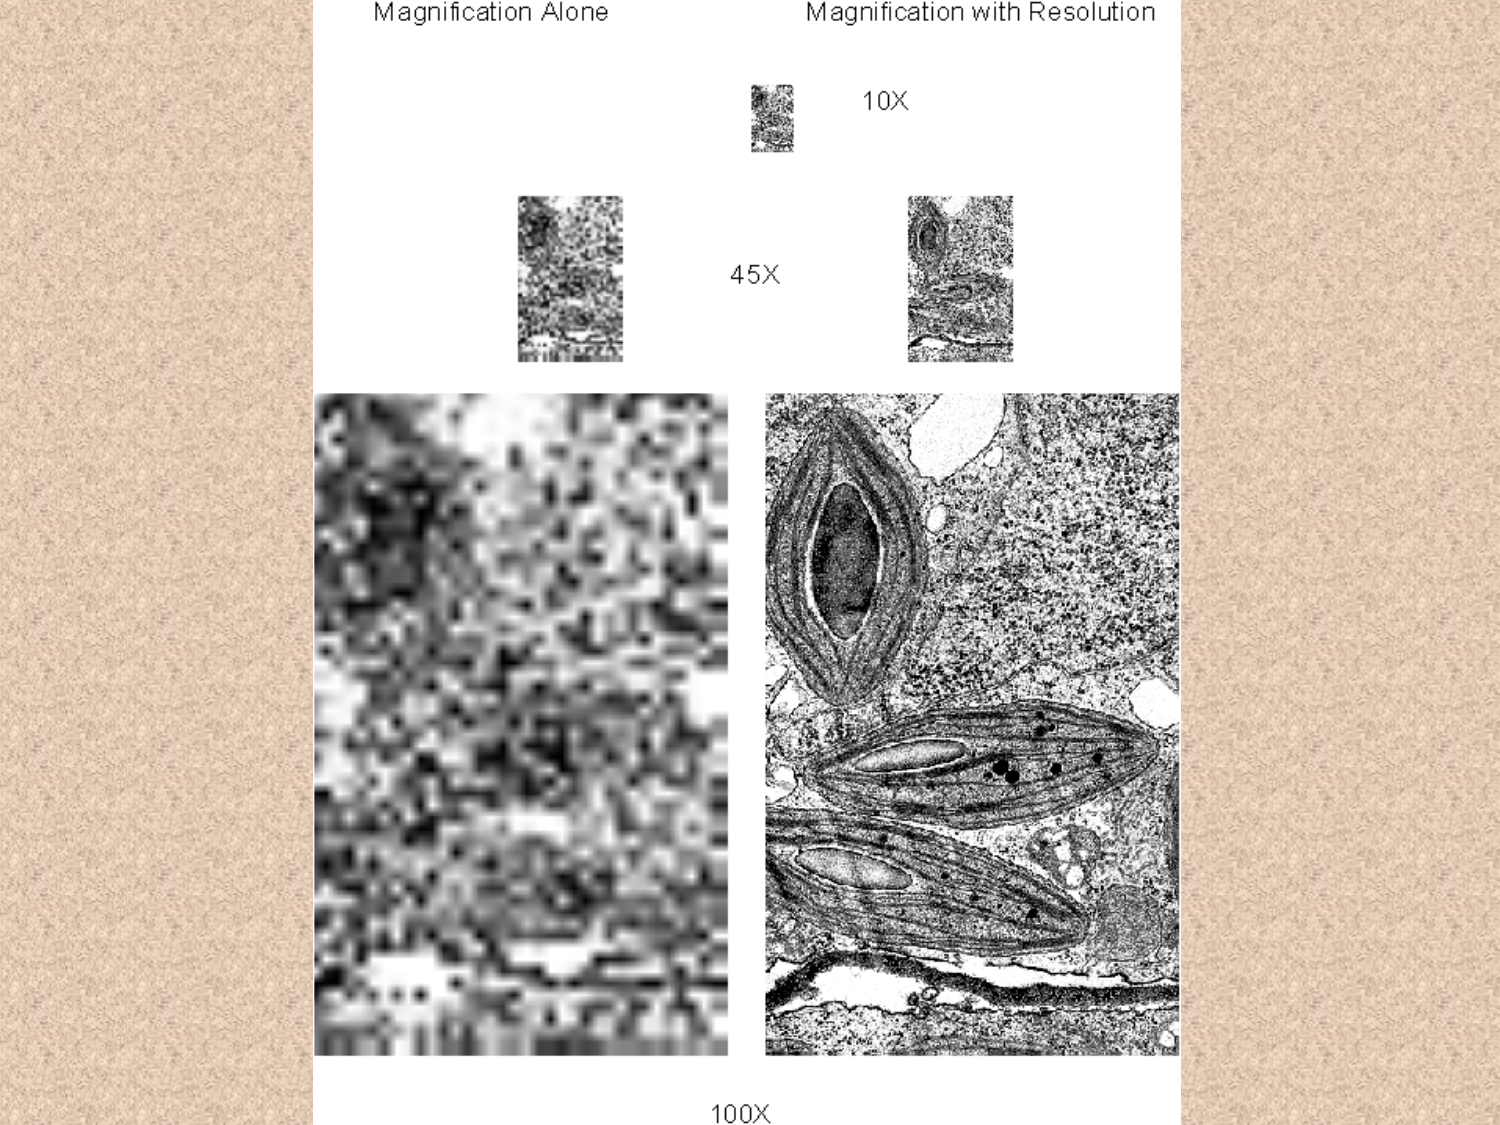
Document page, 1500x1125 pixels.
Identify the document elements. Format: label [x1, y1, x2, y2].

picture [313, 0, 1181, 1125]
